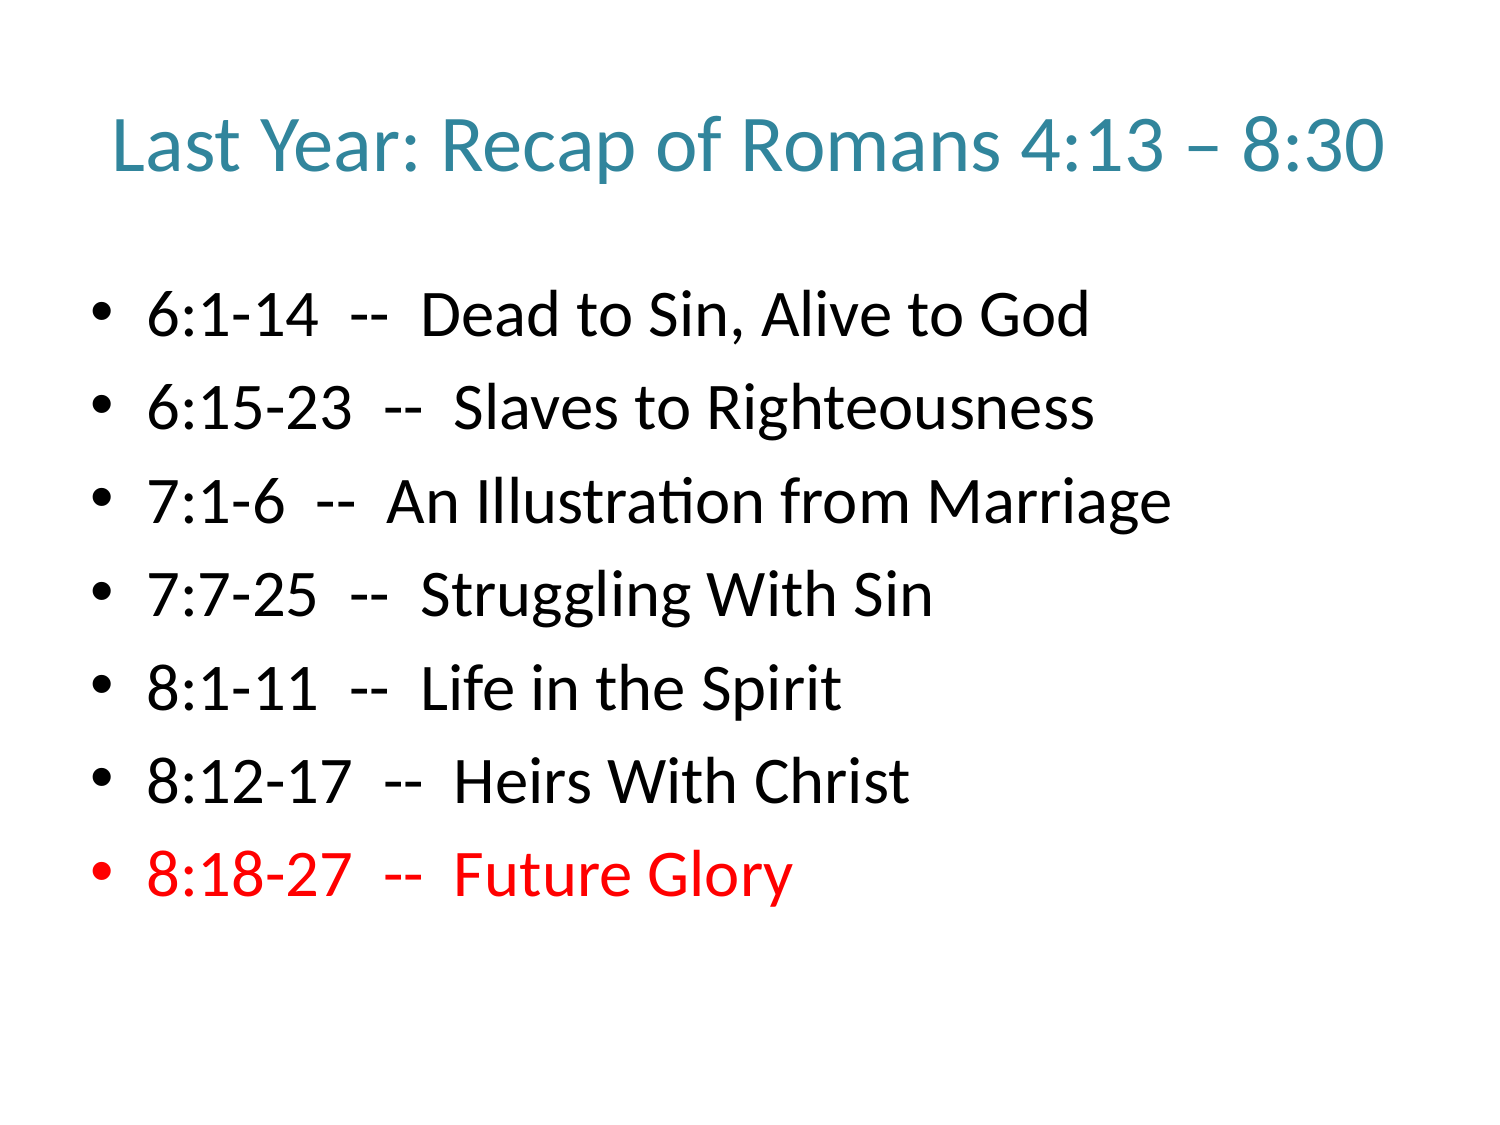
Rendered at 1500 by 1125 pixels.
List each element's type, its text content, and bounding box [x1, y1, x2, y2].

list 6:1-14 -- Dead to Sin, Alive to God 6:15-23 -- Slaves to Righteousness 7:1-6 -- An Illustration from Marriage 7:7-25 -- Struggling With Sin 8:1-11 -- Life in the Spirit 8:12-17 -- Heirs With Christ 8:18-27 -- Future Glory [75, 262, 1425, 1005]
title Last Year: Recap of Romans 4:13 – 8:30 [75, 45, 1425, 233]
